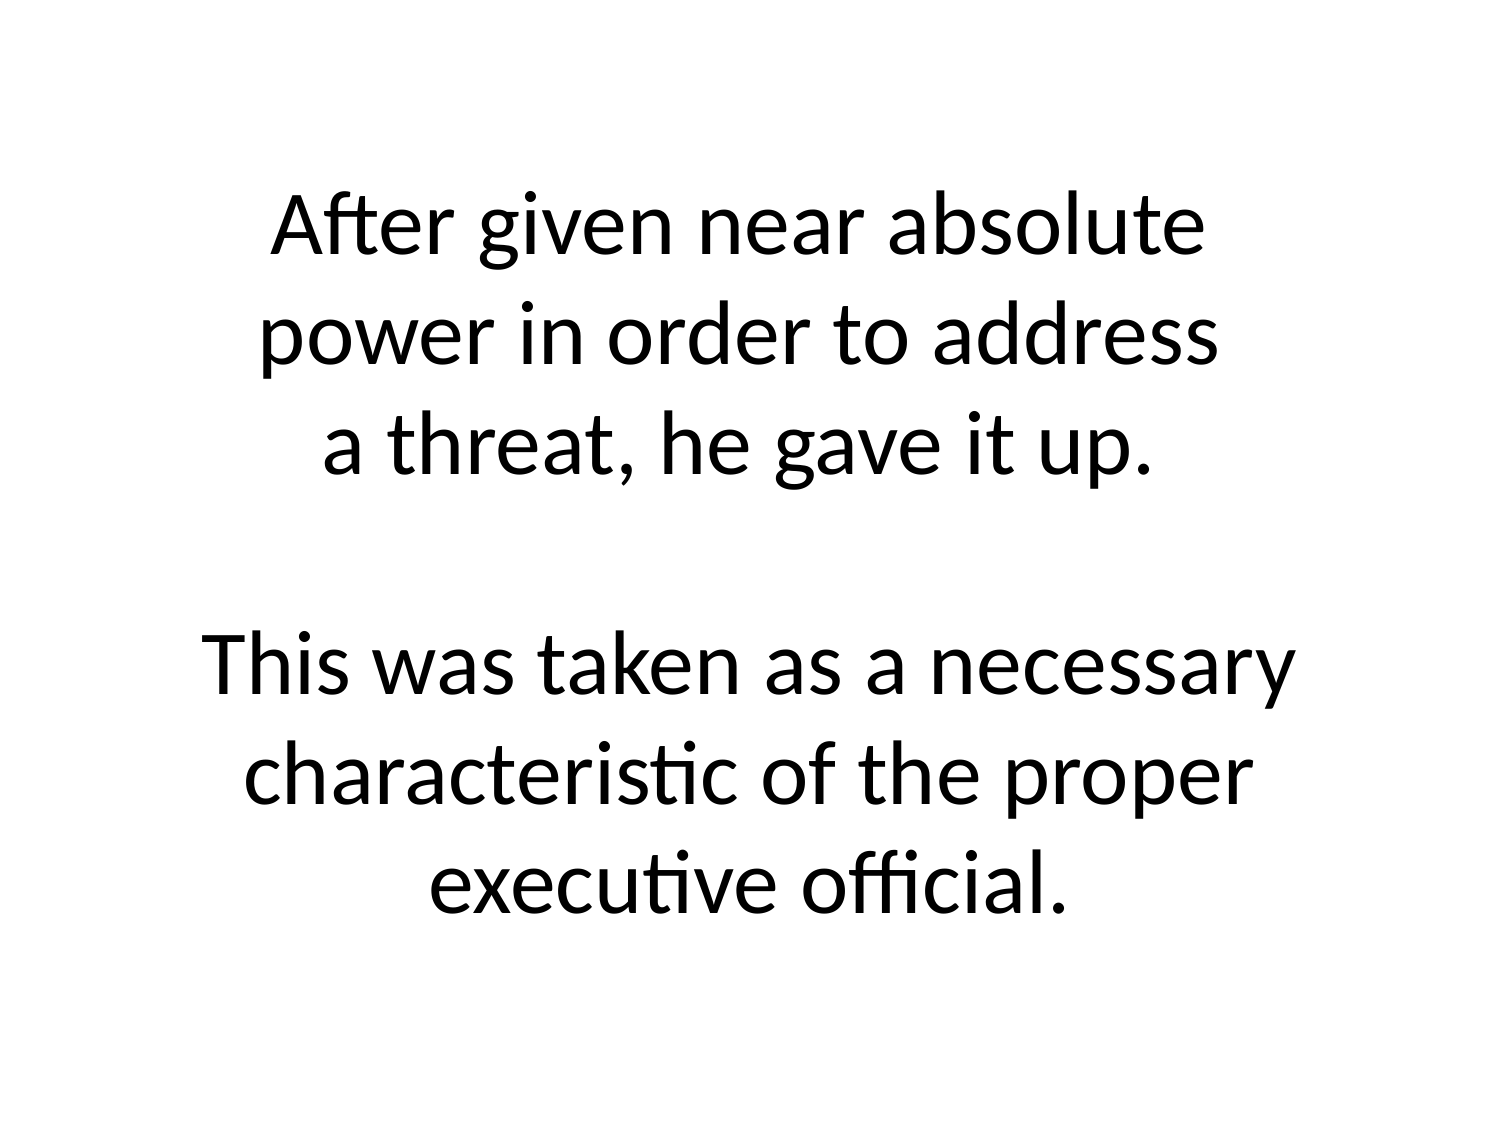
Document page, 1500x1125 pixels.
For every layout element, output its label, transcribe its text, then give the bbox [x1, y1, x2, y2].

title After given near absolute power in order to address a threat, he gave it up. This was taken as a necessary characteristic of the proper executive official. [74, 44, 1426, 1051]
